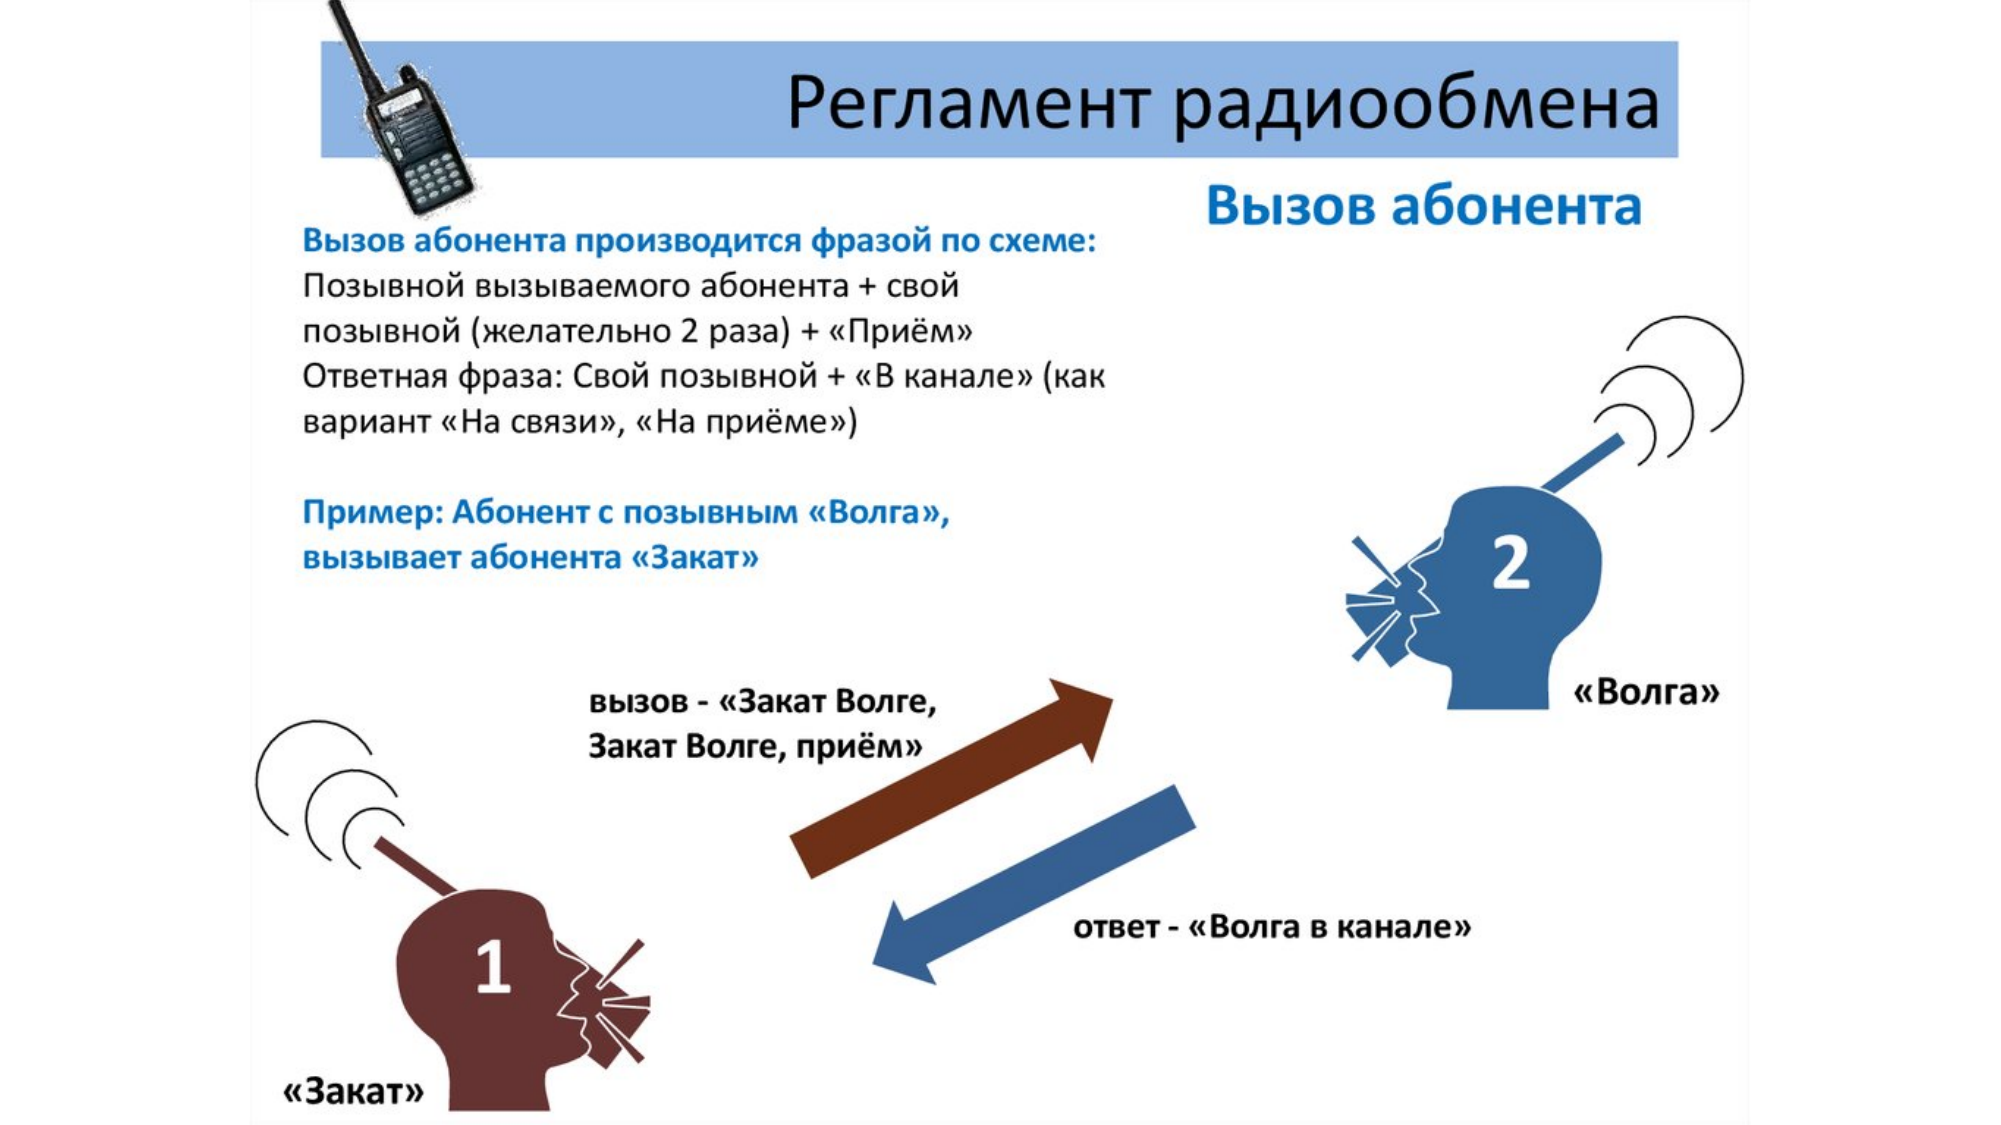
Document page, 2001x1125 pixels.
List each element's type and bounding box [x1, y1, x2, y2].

picture [249, 0, 1751, 1125]
